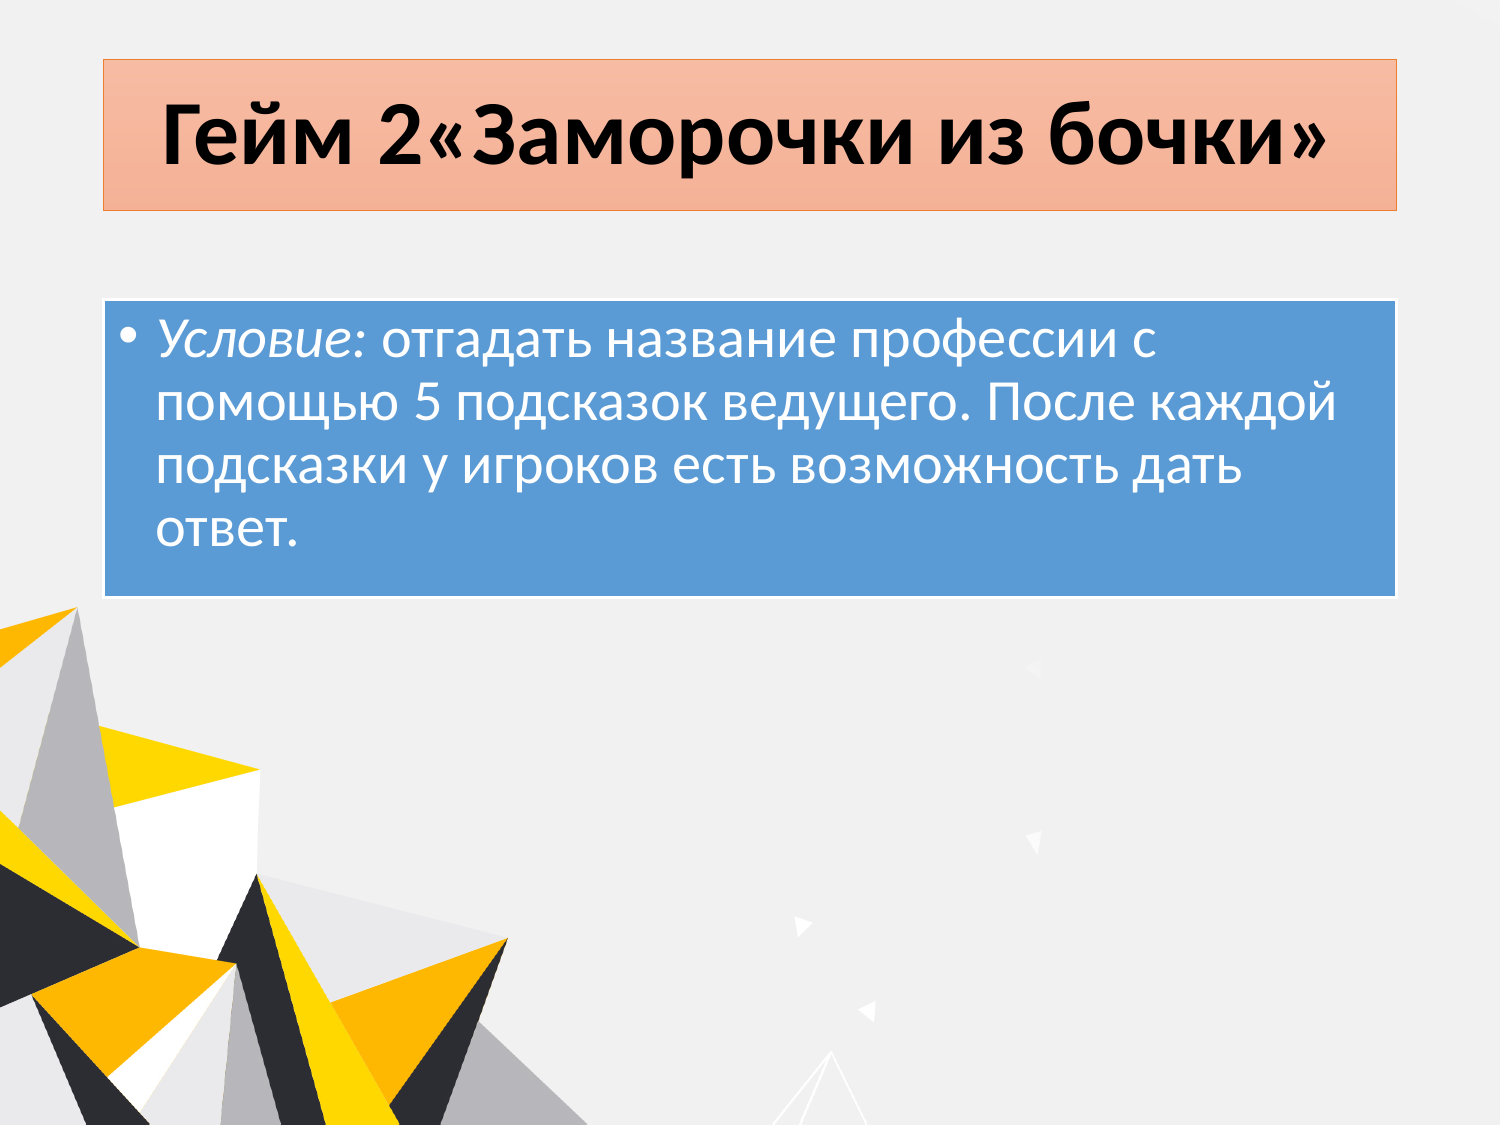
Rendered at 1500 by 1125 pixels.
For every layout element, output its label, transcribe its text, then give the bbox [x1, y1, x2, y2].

list Условие: отгадать название профессии с помощью 5 подсказок ведущего. После каждой подсказки у игроков есть возможность дать ответ. [102, 298, 1398, 599]
picture [0, 0, 1500, 1125]
title Гейм 2«Заморочки из бочки» [103, 59, 1397, 211]
